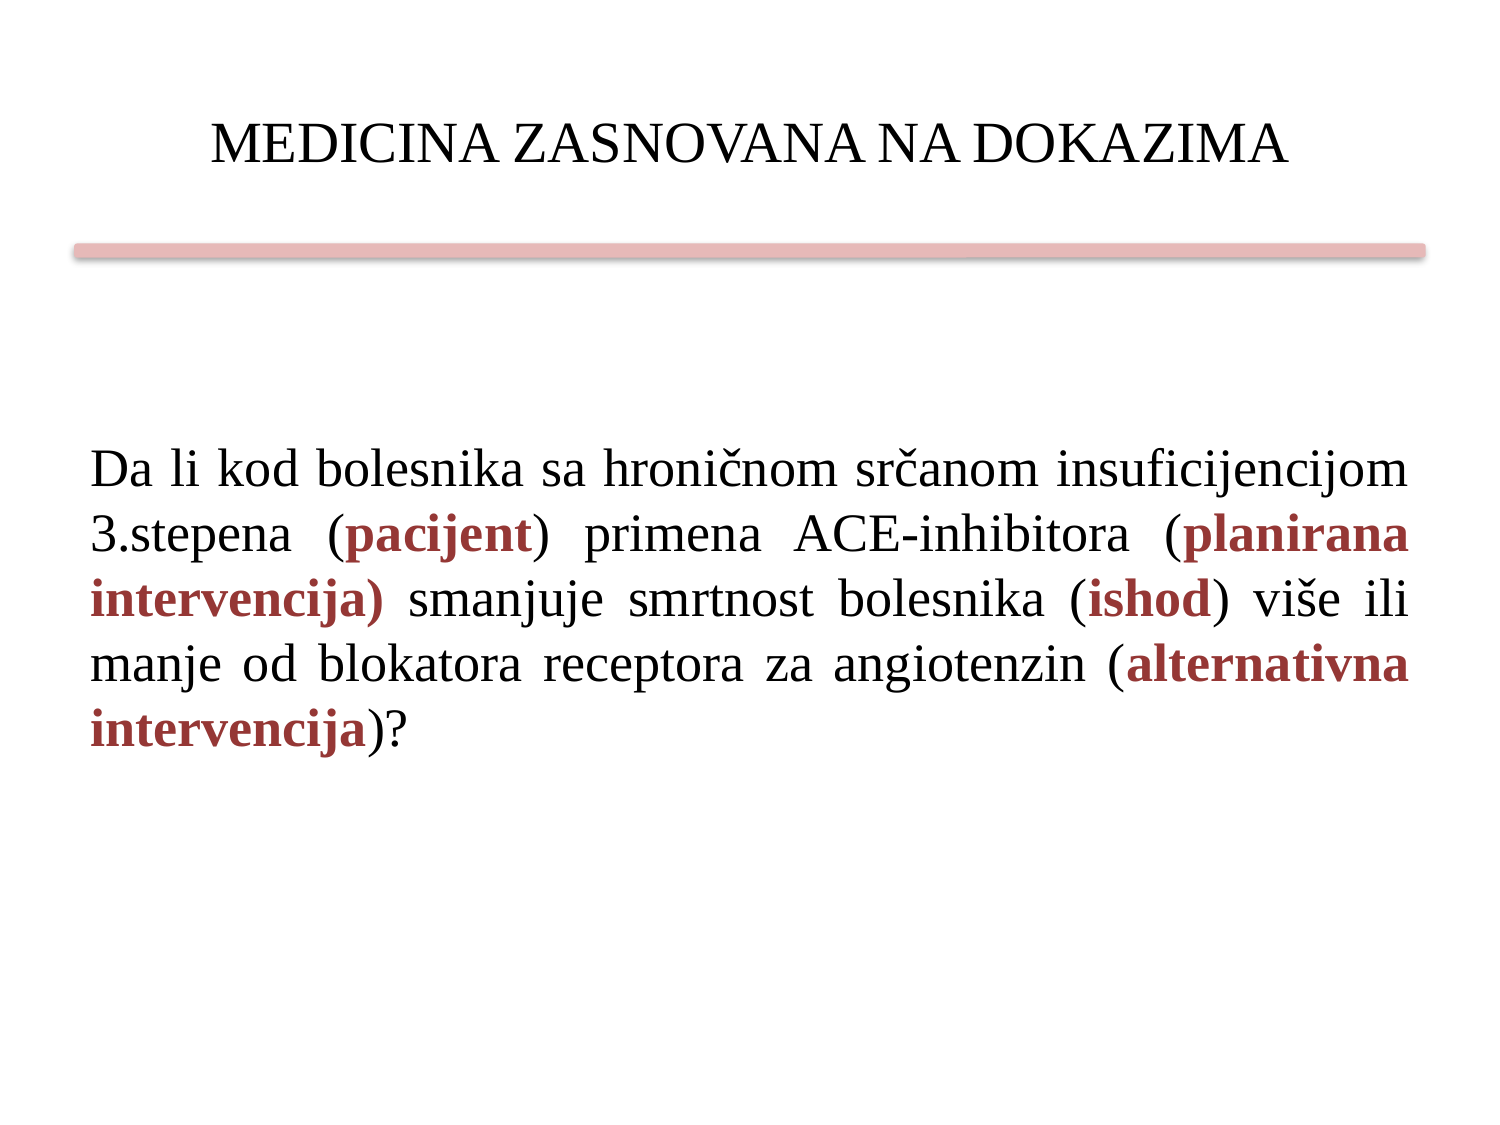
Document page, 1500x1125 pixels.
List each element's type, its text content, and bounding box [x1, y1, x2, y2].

text_box [74, 243, 1426, 258]
list Da li kod bolesnika sa hroničnom srčanom insuficijencijom 3.stepena (pacijent) primena ACE-inhibitora (planirana intervencija) smanjuje smrtnost bolesnika (ishod) više ili manje od blokatora receptora za angiotenzin (alternativna intervencija)? [75, 264, 1425, 1005]
title MEDICINA ZASNOVANA NA DOKAZIMA [75, 45, 1425, 233]
